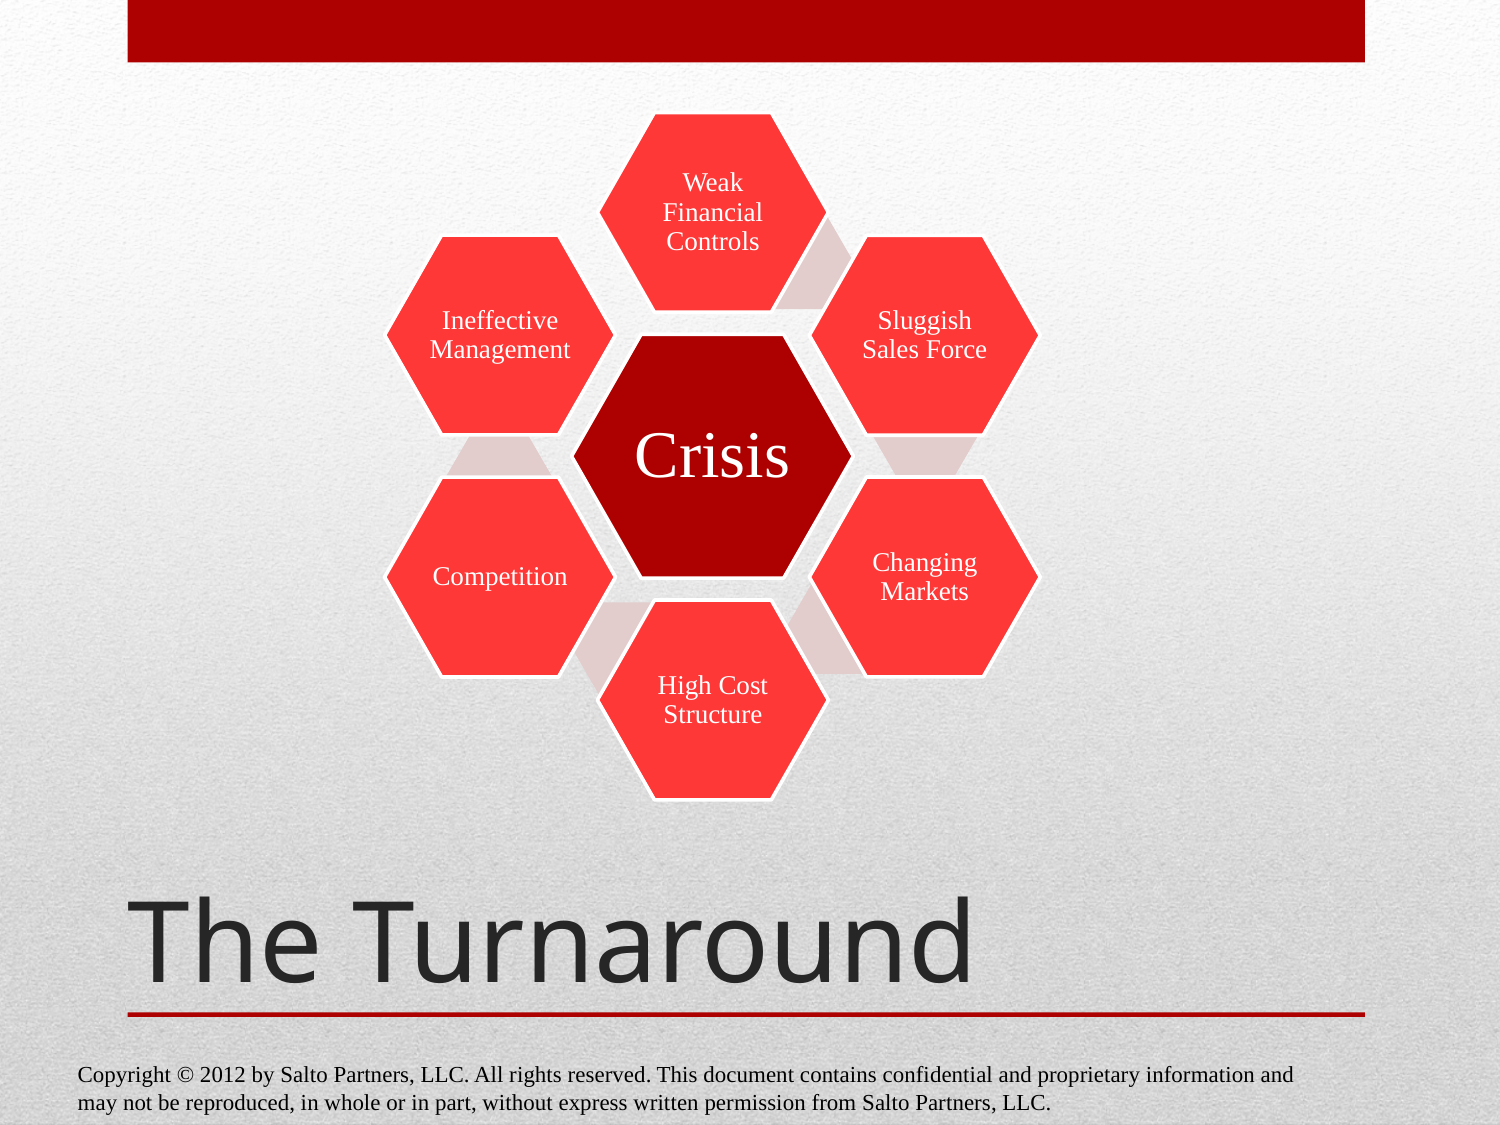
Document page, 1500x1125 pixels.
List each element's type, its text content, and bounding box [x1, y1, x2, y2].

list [61, 111, 1364, 801]
title The Turnaround [112, 811, 1225, 1013]
